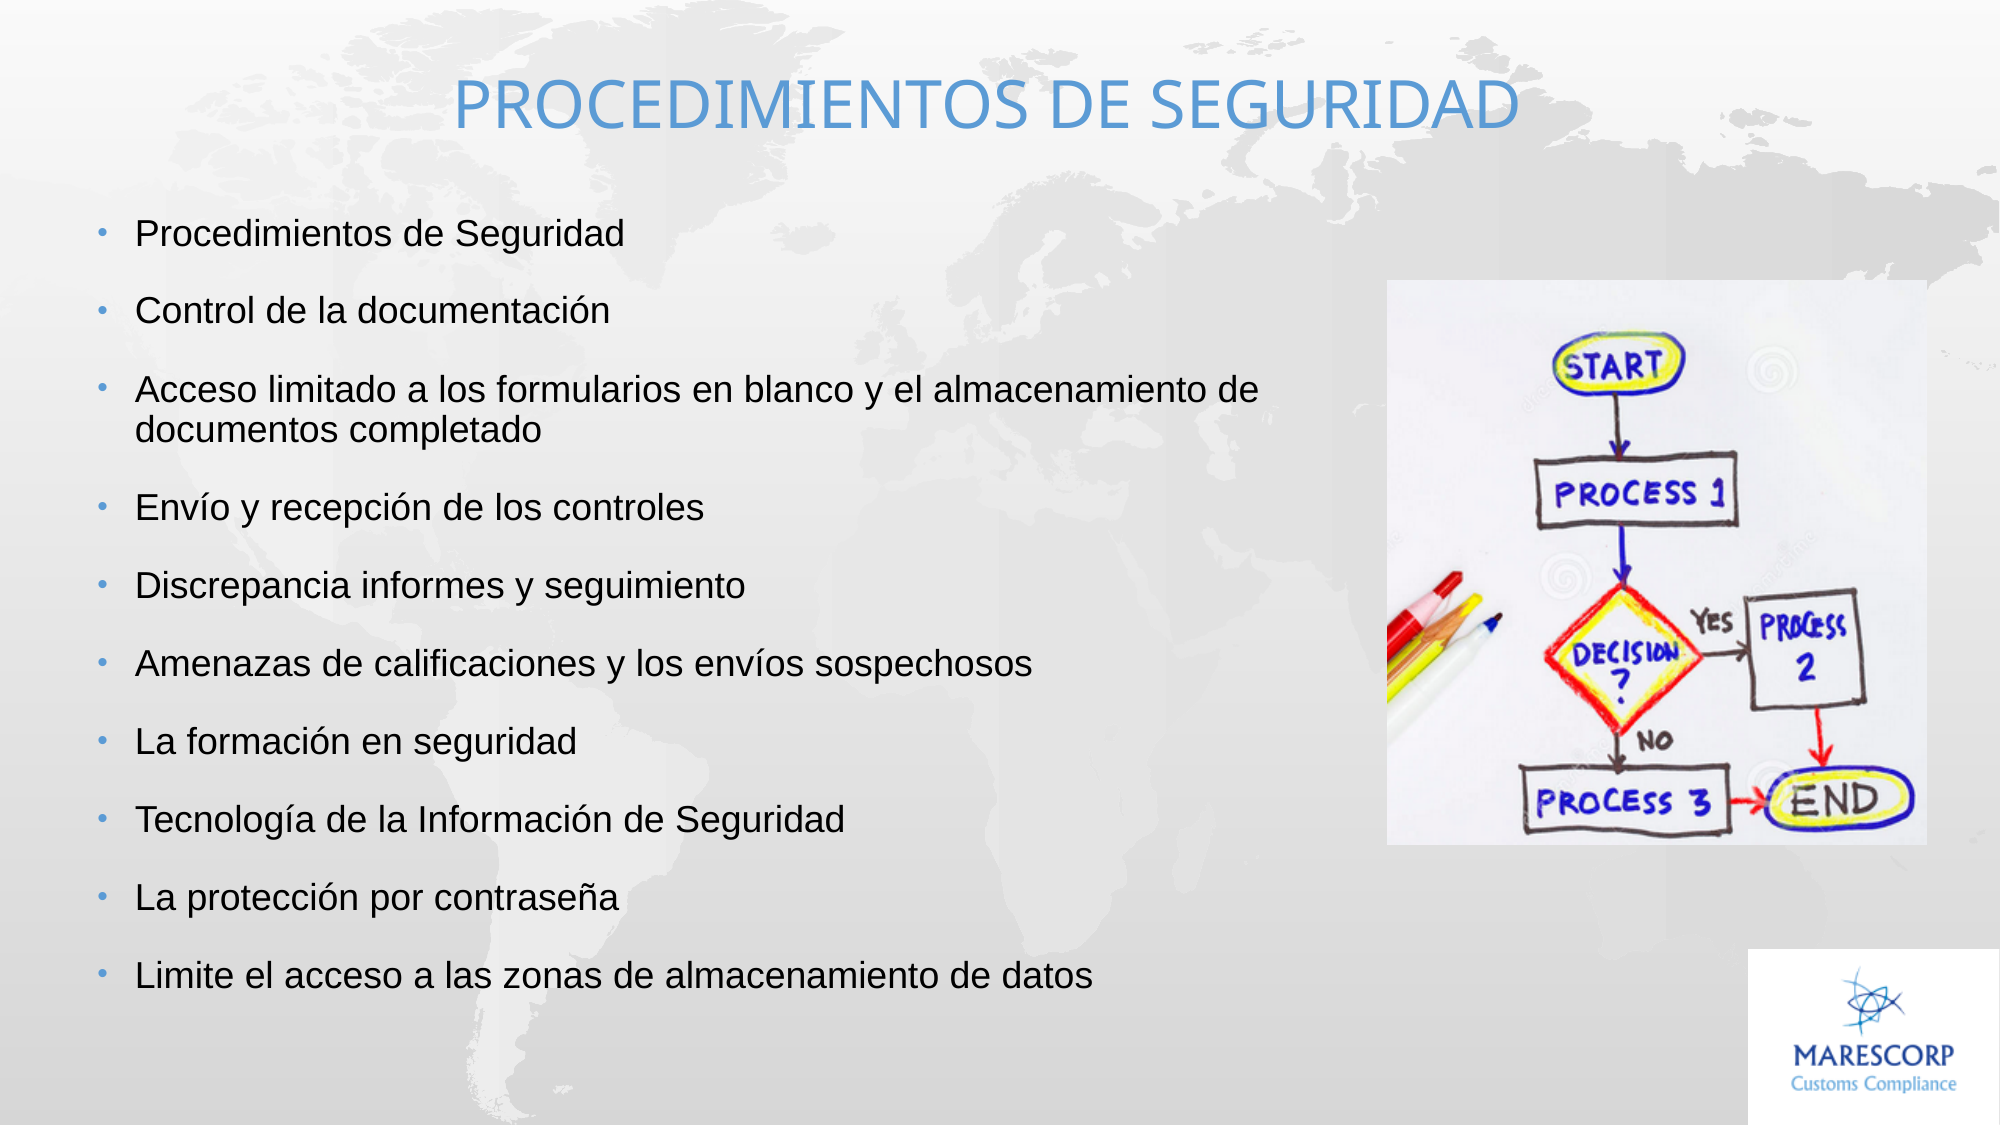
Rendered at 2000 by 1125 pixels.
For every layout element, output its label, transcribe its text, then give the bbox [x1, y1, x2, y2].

title Procedimientos de seguridad [187, 62, 1788, 150]
picture [1387, 280, 1927, 845]
list Procedimientos de Seguridad Control de la documentación Acceso limitado a los formularios en blanco y el almacenamiento de documentos completado Envío y recepción de los controles Discrepancia informes y seguimiento Amenazas de calificaciones y los envíos sospechosos La formación en seguridad Tecnología de la Información de Seguridad La protección por contraseña Limite el acceso a las zonas de almacenamiento de datos [74, 206, 1338, 919]
picture [1748, 949, 2000, 1125]
